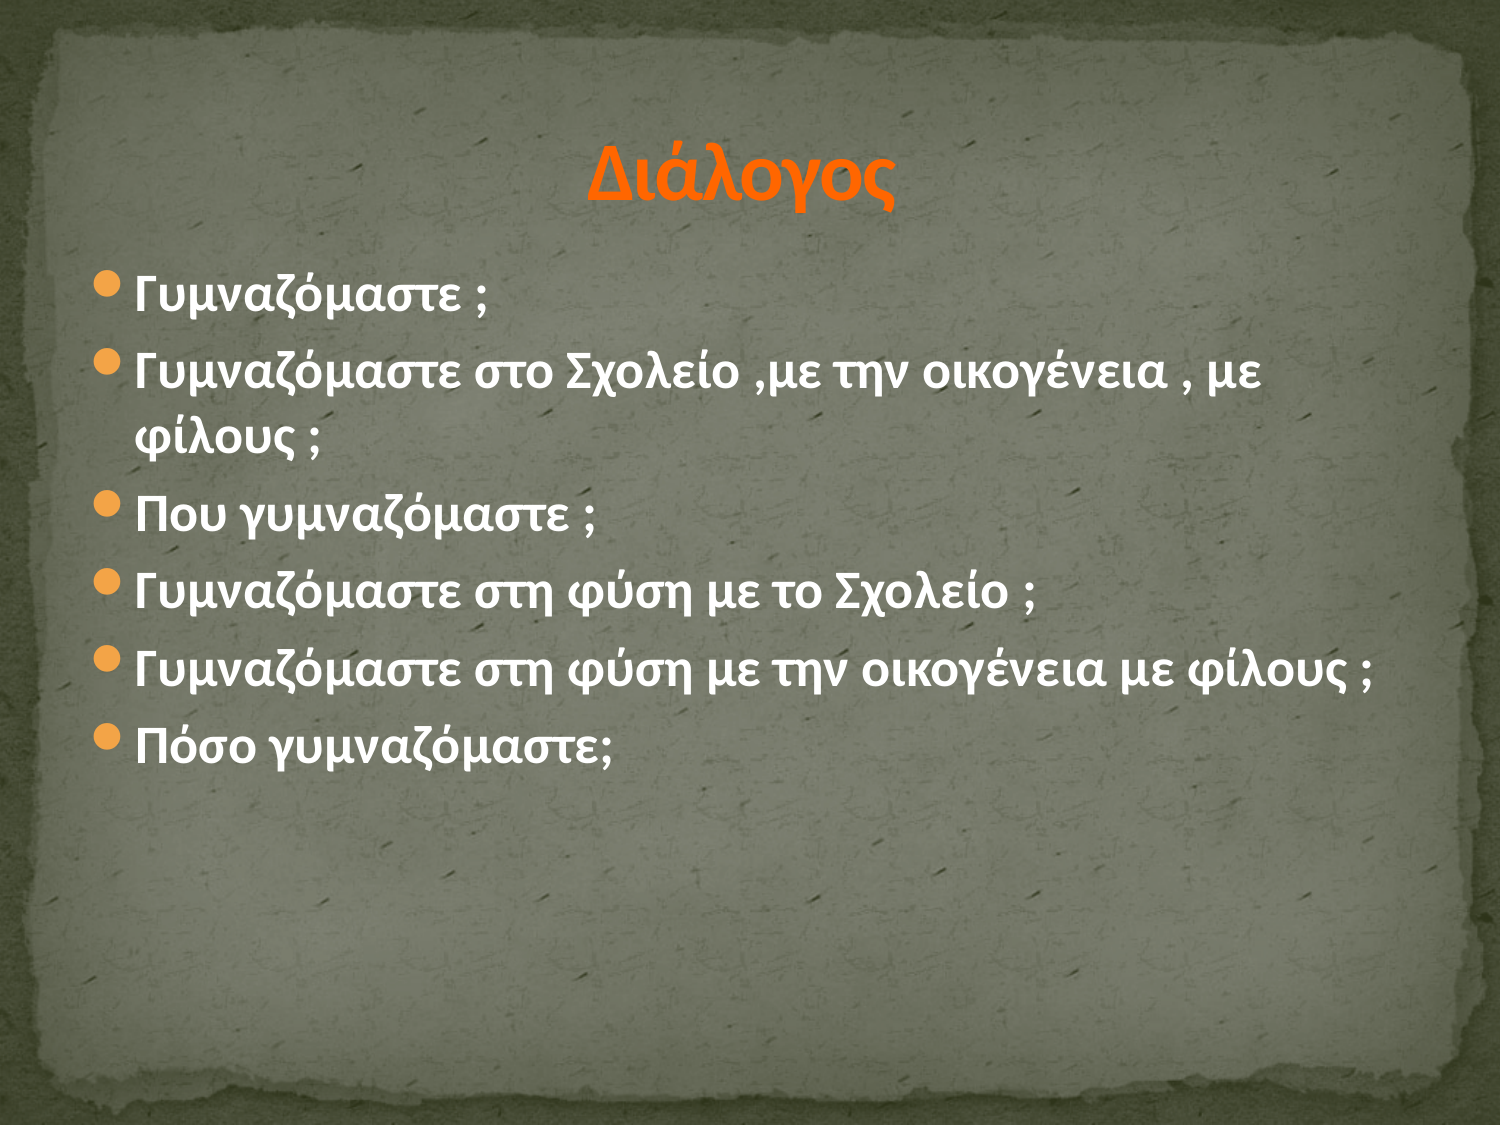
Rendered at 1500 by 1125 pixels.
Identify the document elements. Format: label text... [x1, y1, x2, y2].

list Γυμναζόμαστε ; Γυμναζόμαστε στο Σχολείο ,με την οικογένεια , με φίλους ; Που γυμναζόμαστε ; Γυμναζόμαστε στη φύση με το Σχολείο ; Γυμναζόμαστε στη φύση με την οικογένεια με φίλους ; Πόσο γυμναζόμαστε; [75, 249, 1425, 1000]
title Διάλογος [74, 24, 1425, 225]
